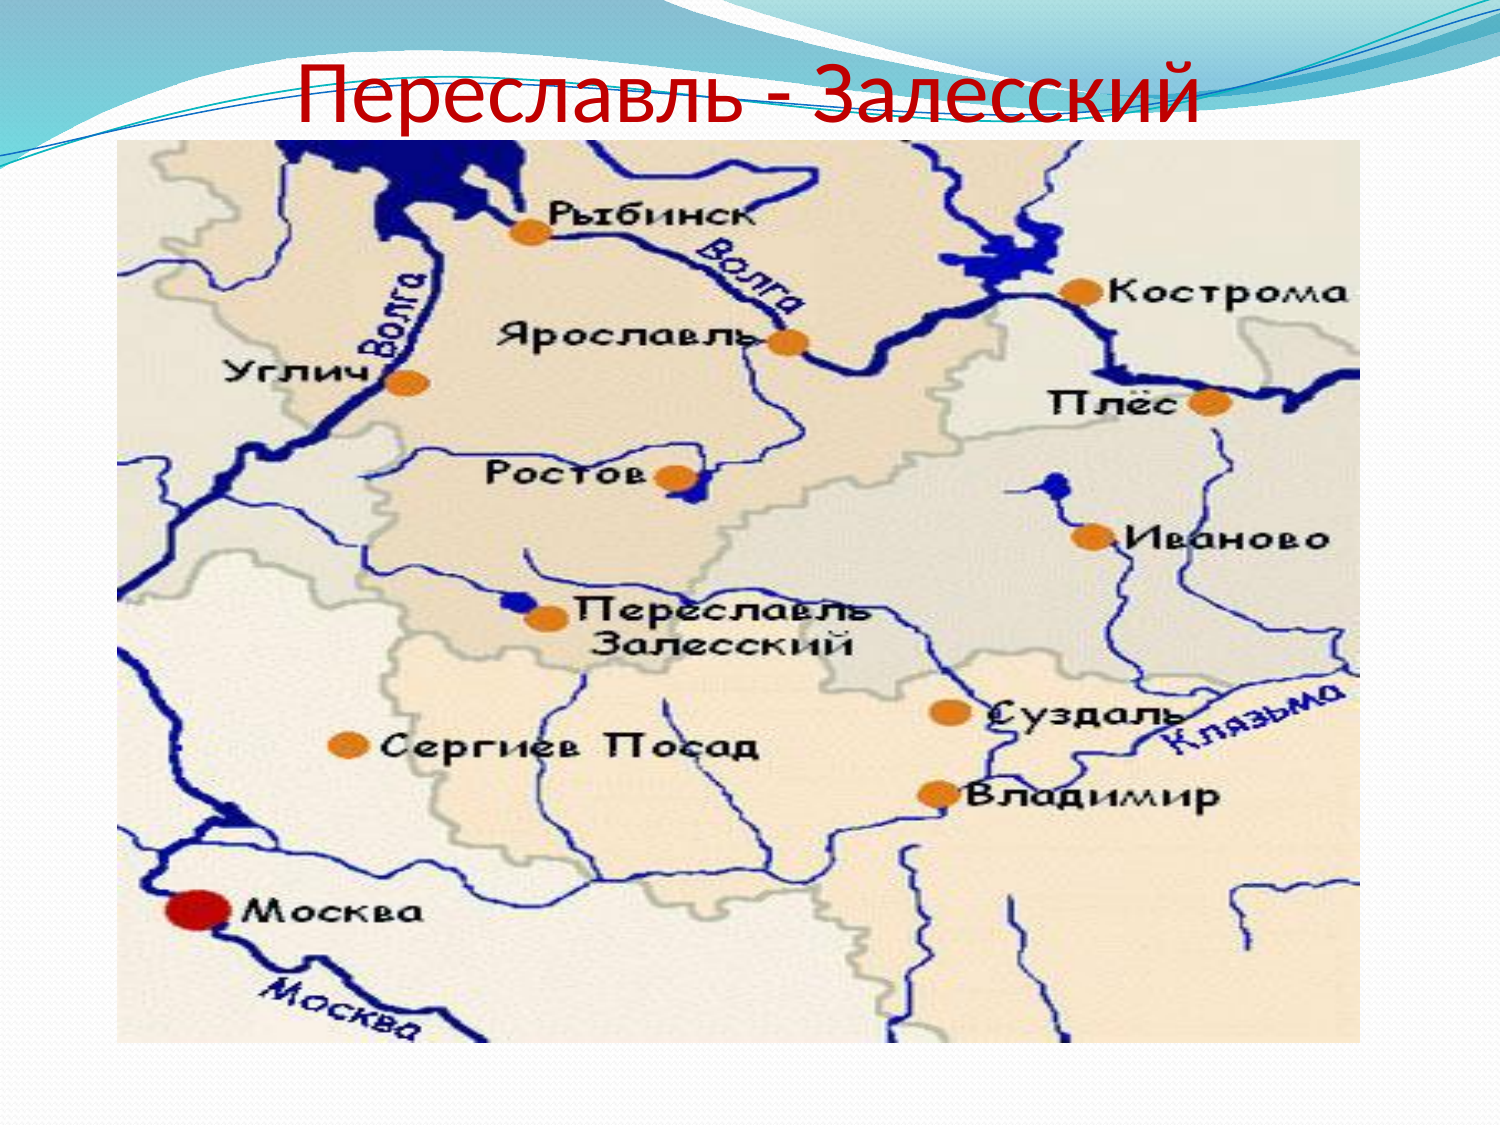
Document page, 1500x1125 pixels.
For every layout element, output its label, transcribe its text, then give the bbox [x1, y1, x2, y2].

picture [116, 140, 1360, 1044]
title Переславль - Залесский [75, 24, 1425, 141]
